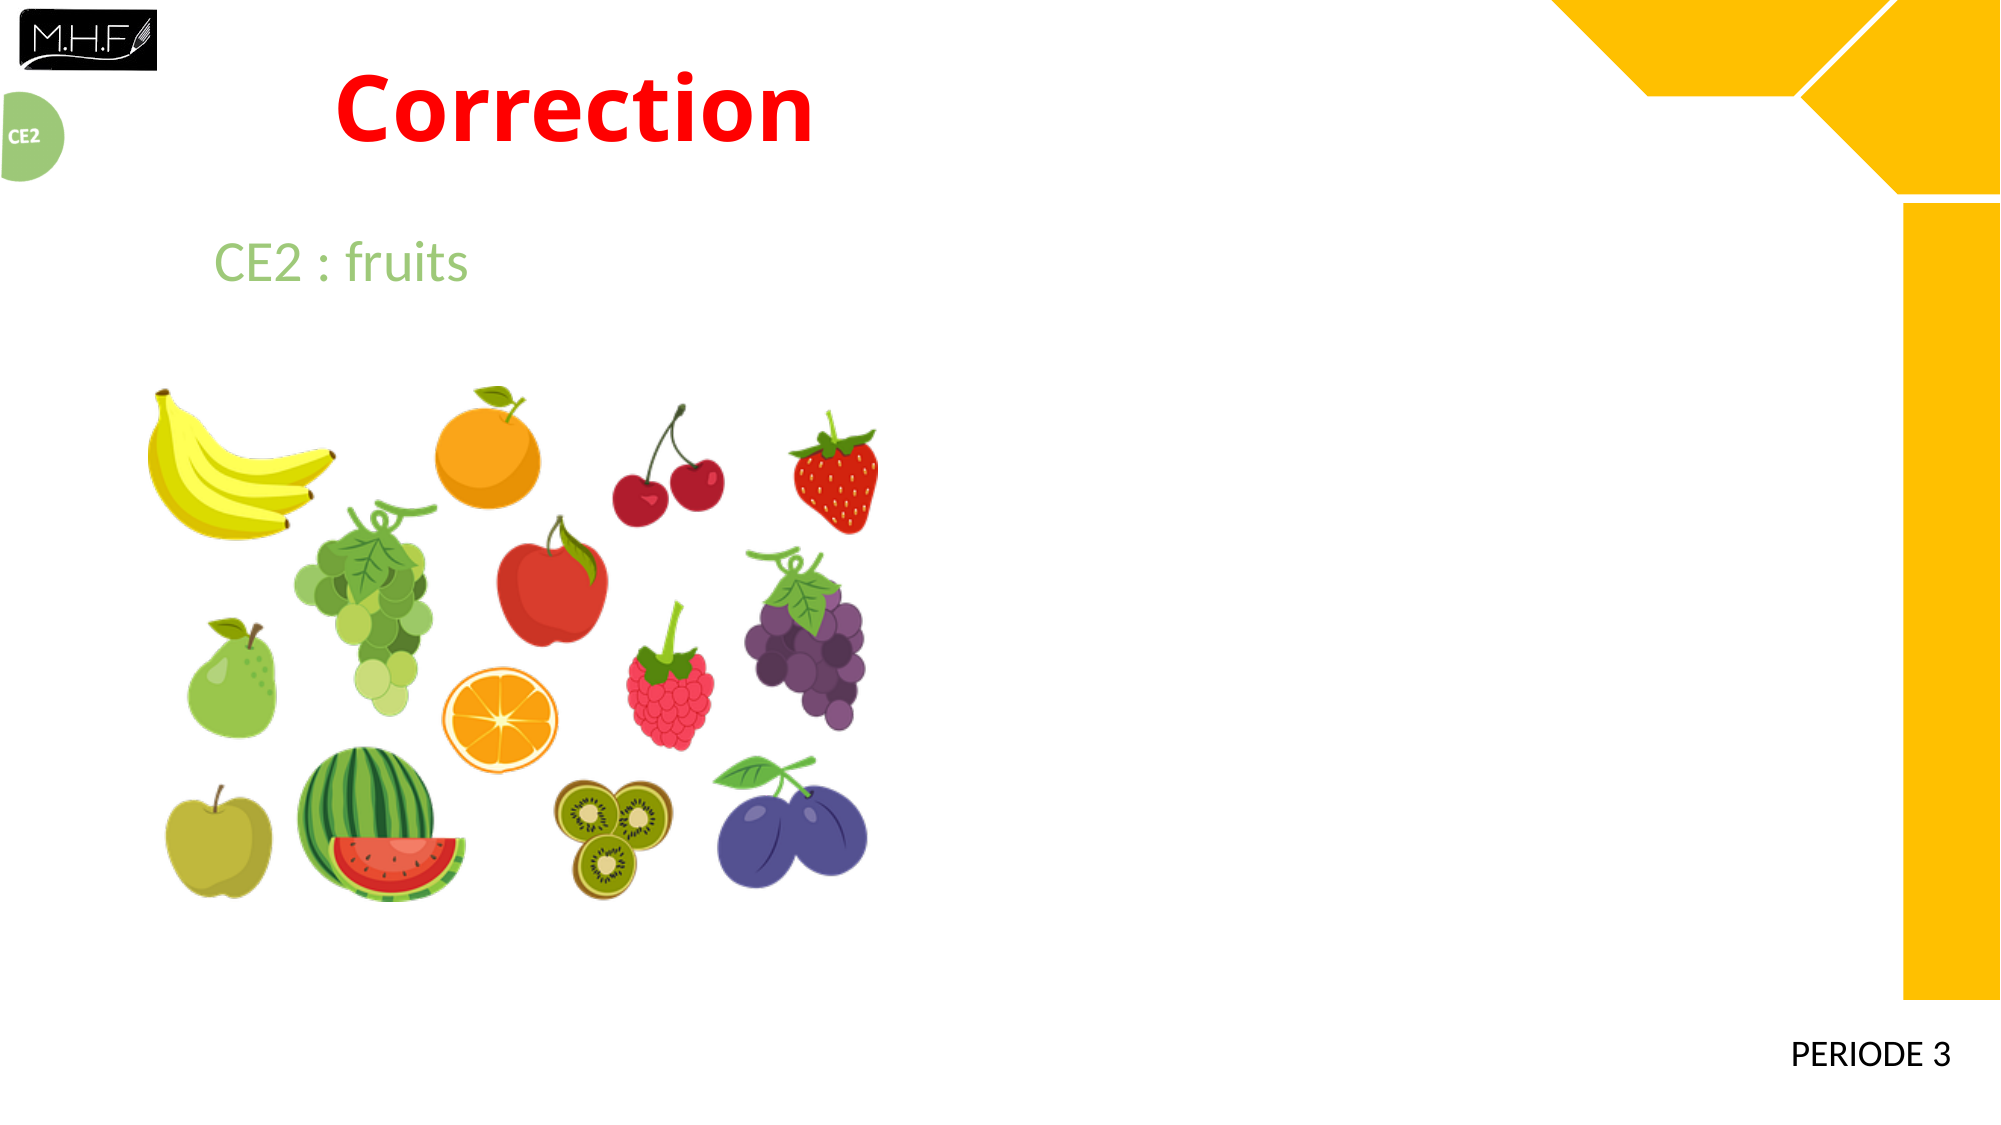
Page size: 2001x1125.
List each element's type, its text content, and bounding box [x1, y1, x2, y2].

picture [0, 71, 89, 220]
text_box PERIODE 3 [1362, 1021, 1967, 1125]
text_box [1549, 0, 1892, 98]
text_box [1902, 202, 2000, 1001]
text_box [1799, 0, 2000, 196]
picture [148, 386, 878, 902]
text_box CE2 : fruits [199, 223, 1021, 938]
title Correction [318, 3, 1865, 221]
picture [16, 7, 157, 74]
